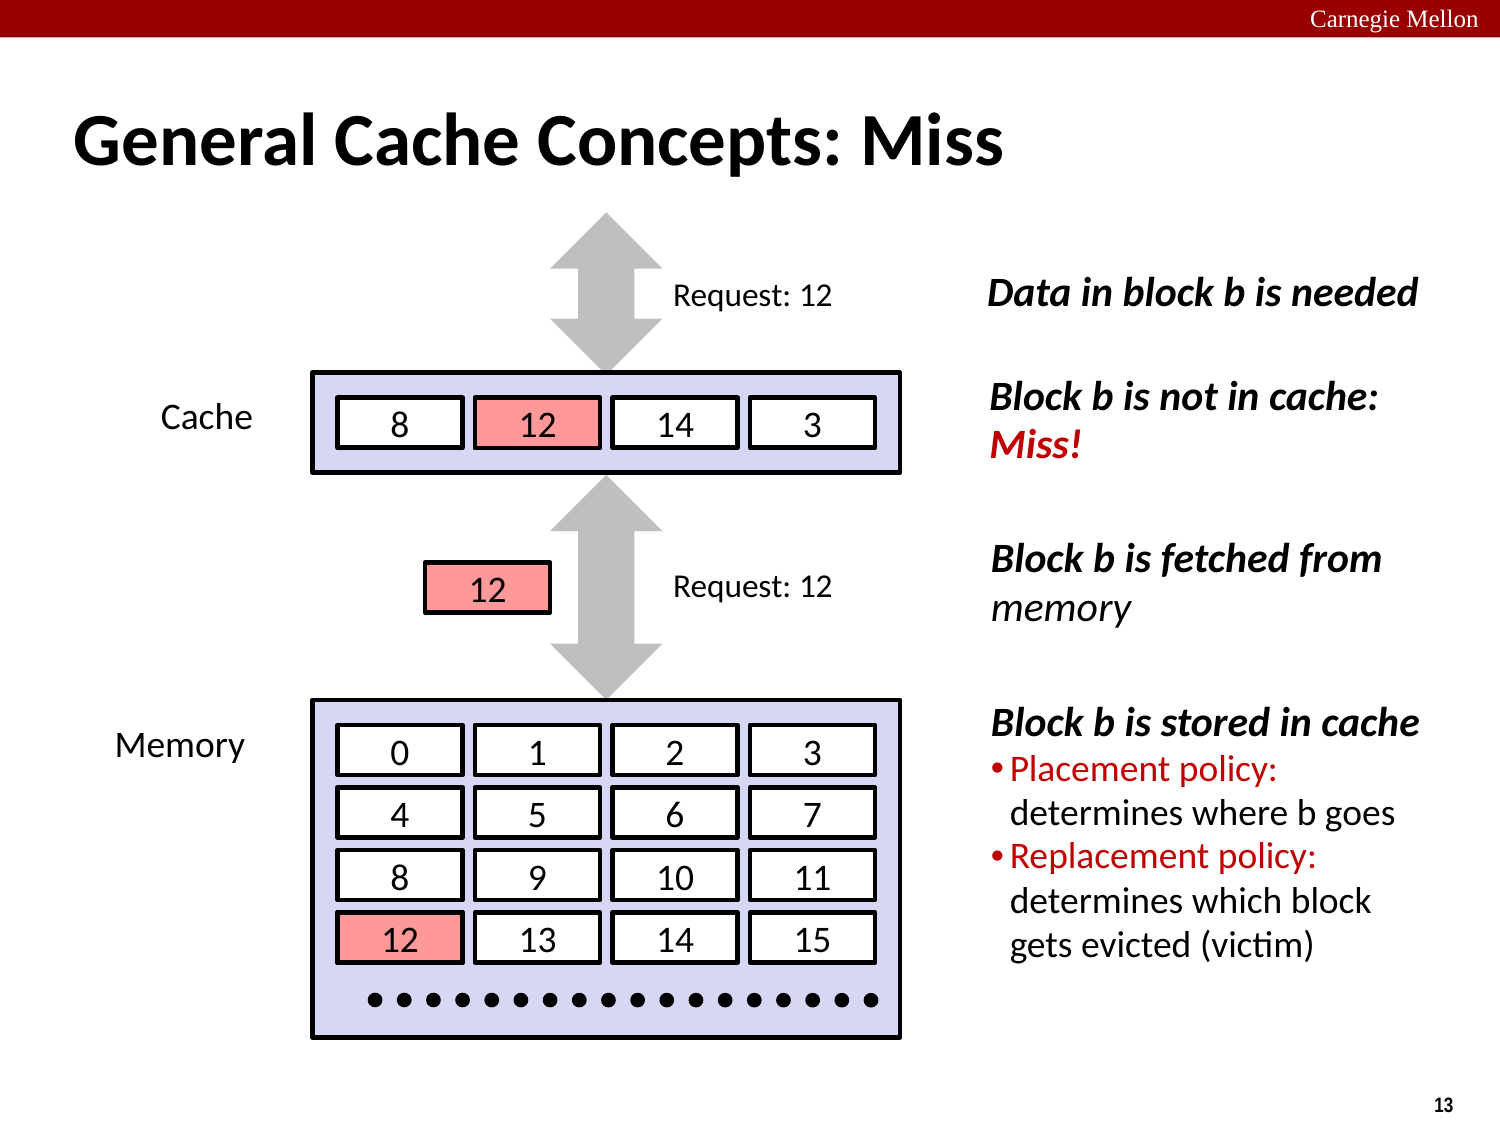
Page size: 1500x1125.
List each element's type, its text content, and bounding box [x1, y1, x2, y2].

text_box [549, 212, 661, 372]
text_box Block b is stored in cache Placement policy: determines where b goes Replacement policy: determines which block gets evicted (victim) [976, 689, 1435, 974]
text_box 0 [337, 725, 463, 775]
text_box 12 [474, 397, 600, 448]
text_box 10 [612, 849, 738, 900]
text_box 15 [750, 912, 875, 963]
text_box 13 [474, 912, 600, 963]
text_box Memory [99, 712, 261, 773]
text_box 8 [337, 397, 463, 448]
text_box 12 [425, 562, 550, 613]
text_box 3 [750, 725, 875, 775]
text_box 1 [474, 725, 600, 775]
text_box Cache [146, 385, 269, 445]
text_box 9 [474, 849, 600, 900]
text_box 6 [612, 787, 738, 838]
text_box [312, 372, 900, 473]
text_box 14 [612, 912, 738, 963]
text_box Request: 12 [658, 265, 848, 321]
text_box 5 [474, 787, 600, 838]
text_box 3 [750, 397, 875, 448]
text_box 4 [337, 787, 463, 838]
text_box 8 [337, 849, 463, 900]
text_box [549, 474, 663, 699]
text_box Data in block b is needed [972, 259, 1434, 324]
text_box Block b is fetched from memory [976, 525, 1398, 639]
text_box 2 [612, 725, 738, 775]
text_box [312, 699, 900, 1038]
text_box 14 [612, 397, 738, 448]
text_box Block b is not in cache: Miss! [974, 363, 1395, 477]
text_box 7 [750, 787, 875, 838]
text_box 11 [750, 849, 875, 900]
title General Cache Concepts: Miss [58, 72, 1305, 199]
text_box Request: 12 [658, 556, 848, 612]
text_box 12 [337, 912, 463, 963]
